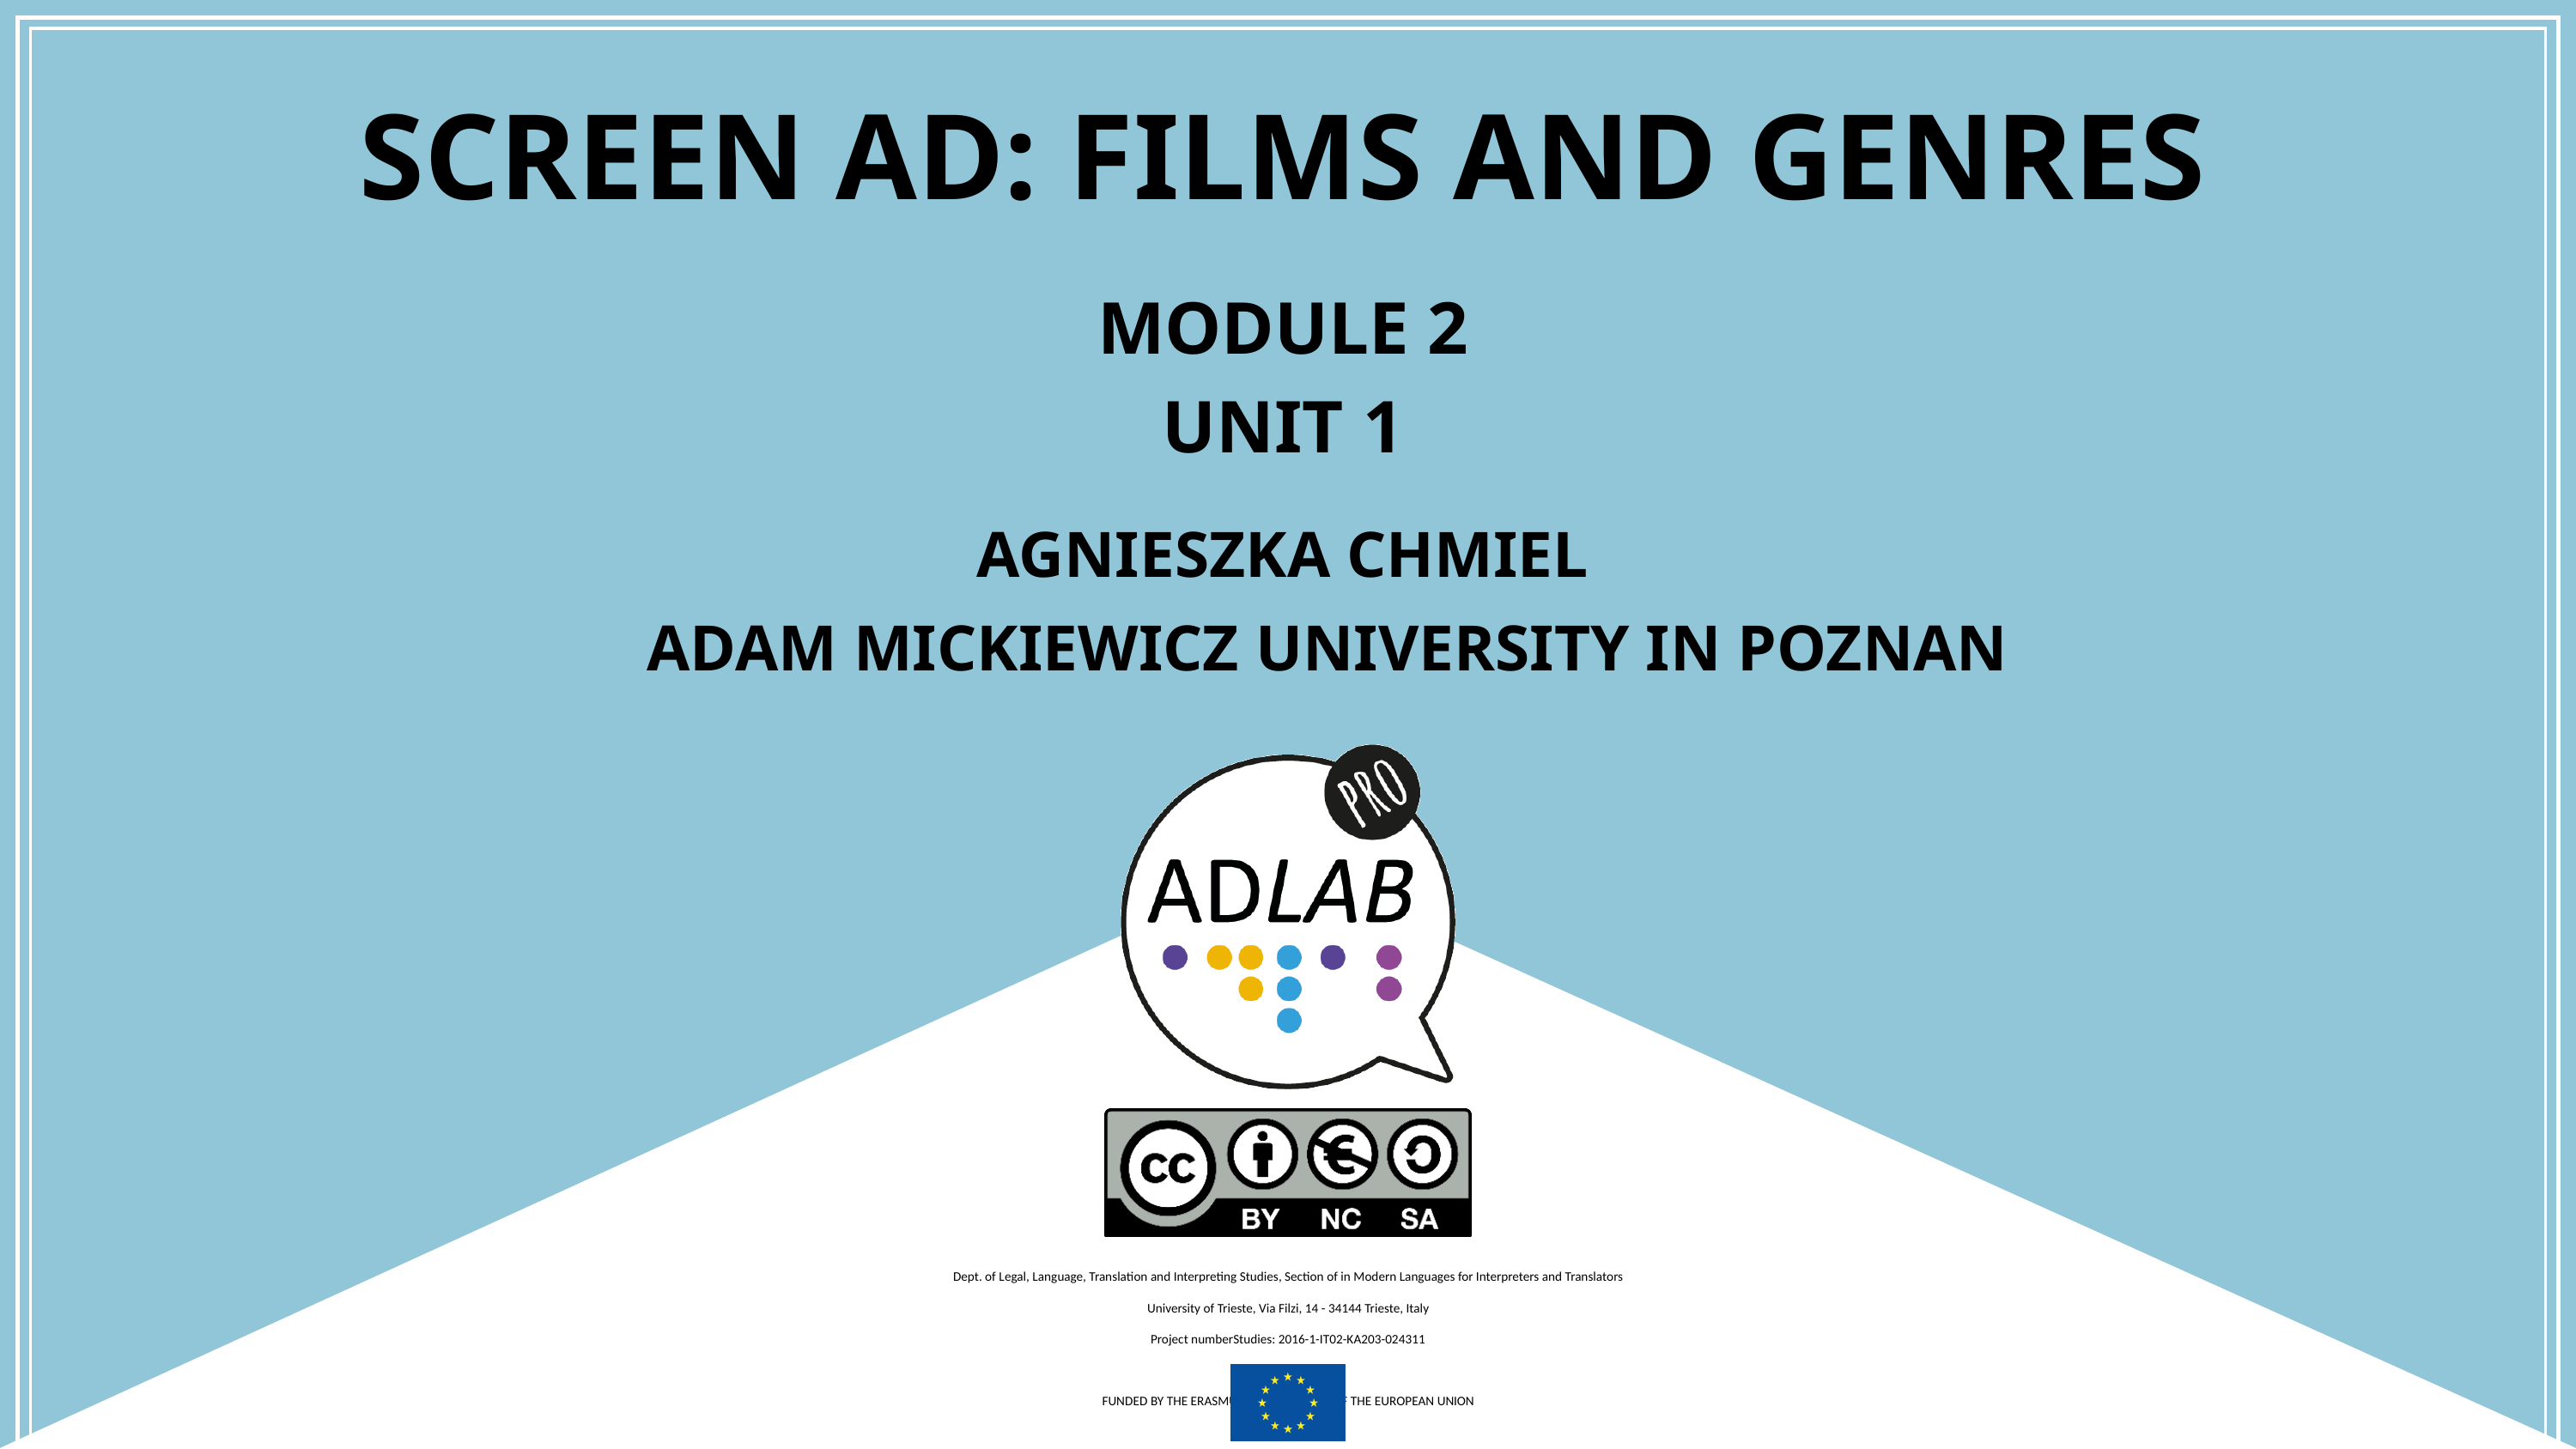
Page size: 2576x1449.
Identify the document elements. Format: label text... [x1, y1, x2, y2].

list Module 2 Unit 1 [492, 286, 2074, 482]
text_box Adam mickiewicz university in poznan [492, 610, 2163, 695]
picture [1111, 736, 1465, 1089]
list Agnieszka Chmiel [492, 517, 2074, 596]
picture [1104, 1108, 1472, 1237]
title Screen ad: films and genres [144, 91, 2422, 252]
picture [1230, 1364, 1346, 1441]
